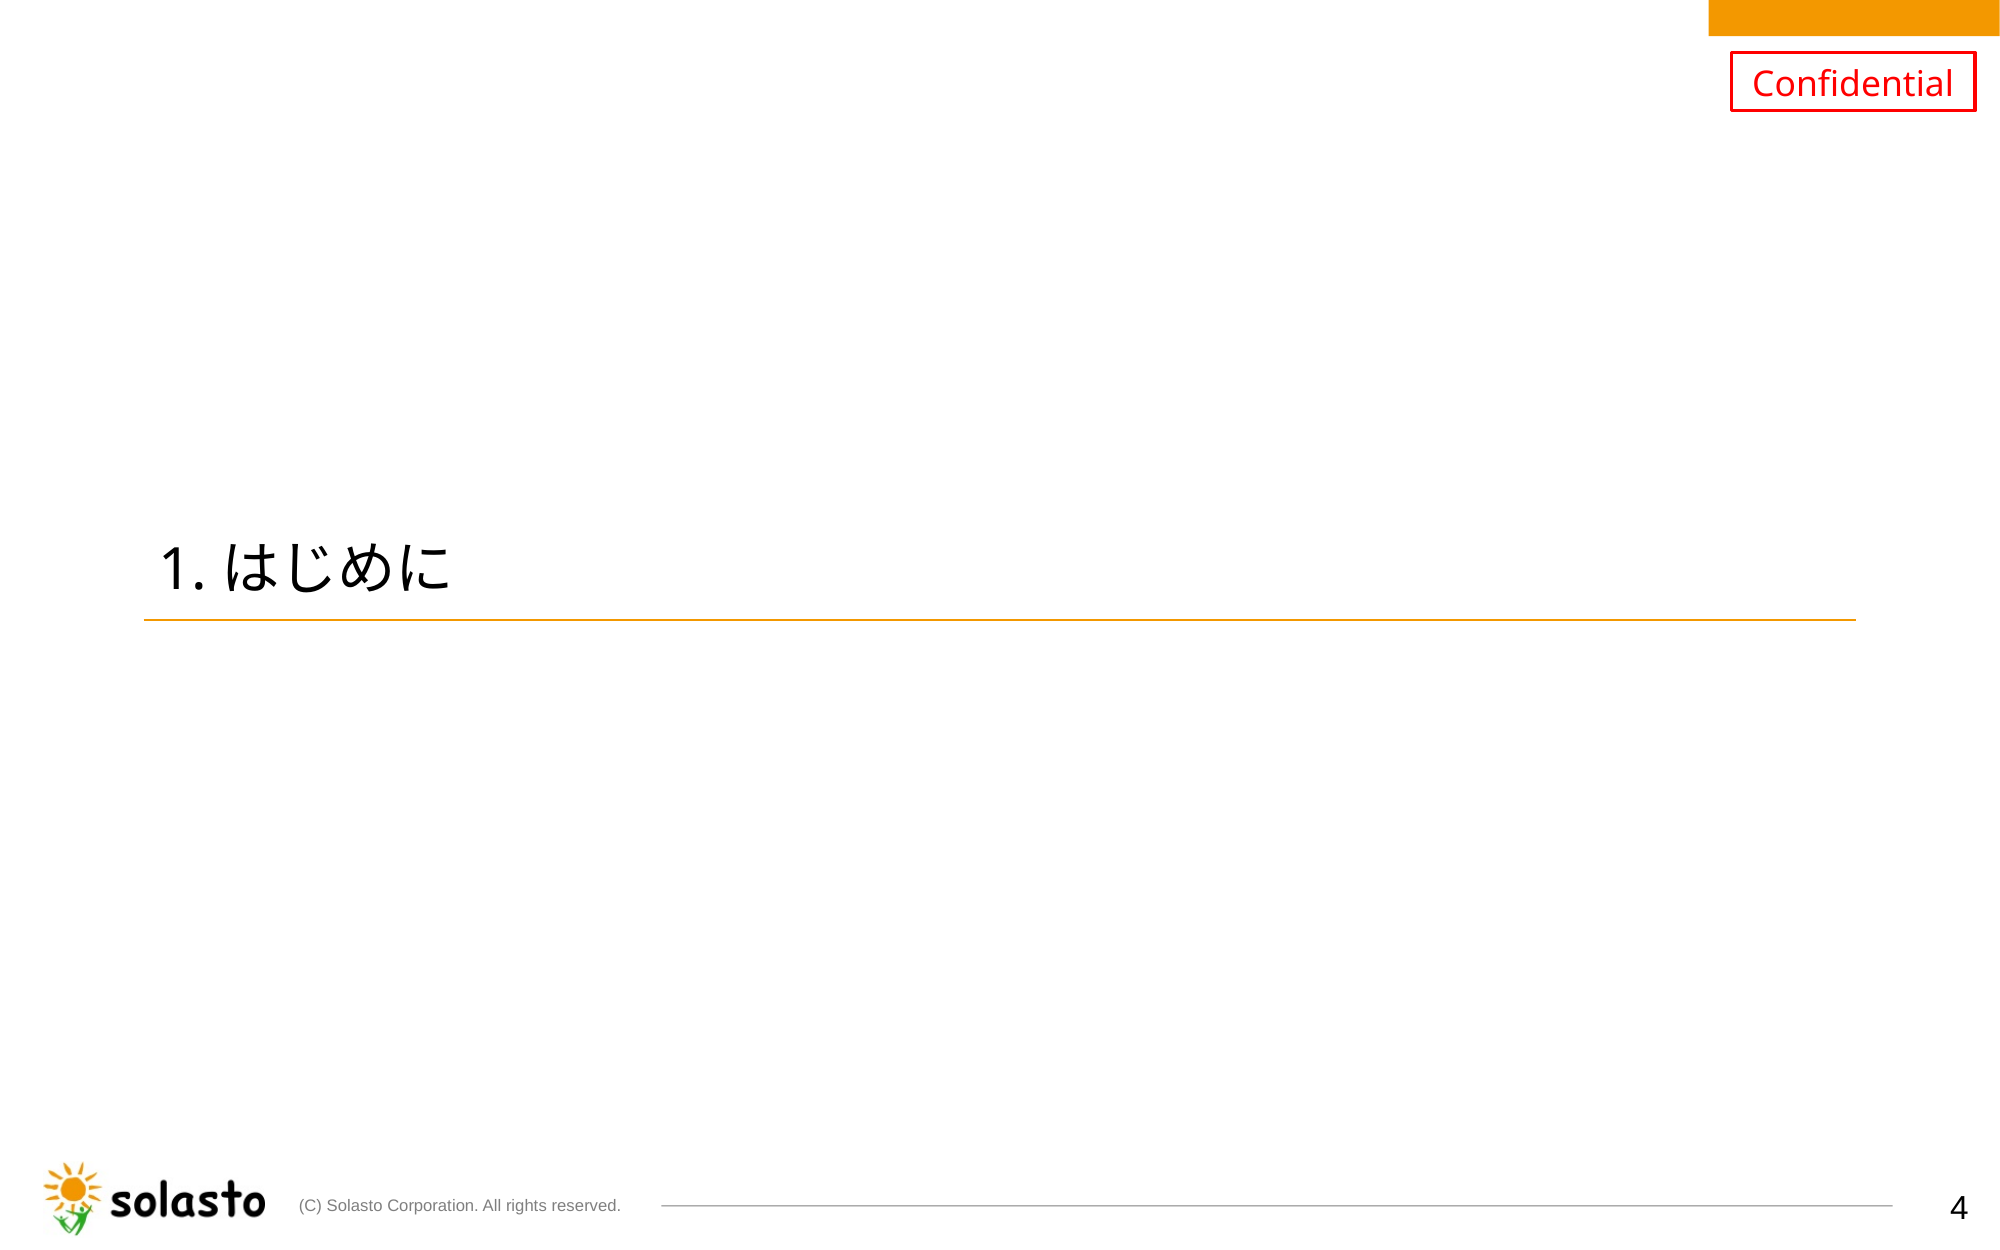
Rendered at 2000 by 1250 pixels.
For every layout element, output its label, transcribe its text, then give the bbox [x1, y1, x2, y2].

picture [43, 1161, 265, 1238]
title 1.はじめに [143, 530, 1857, 602]
